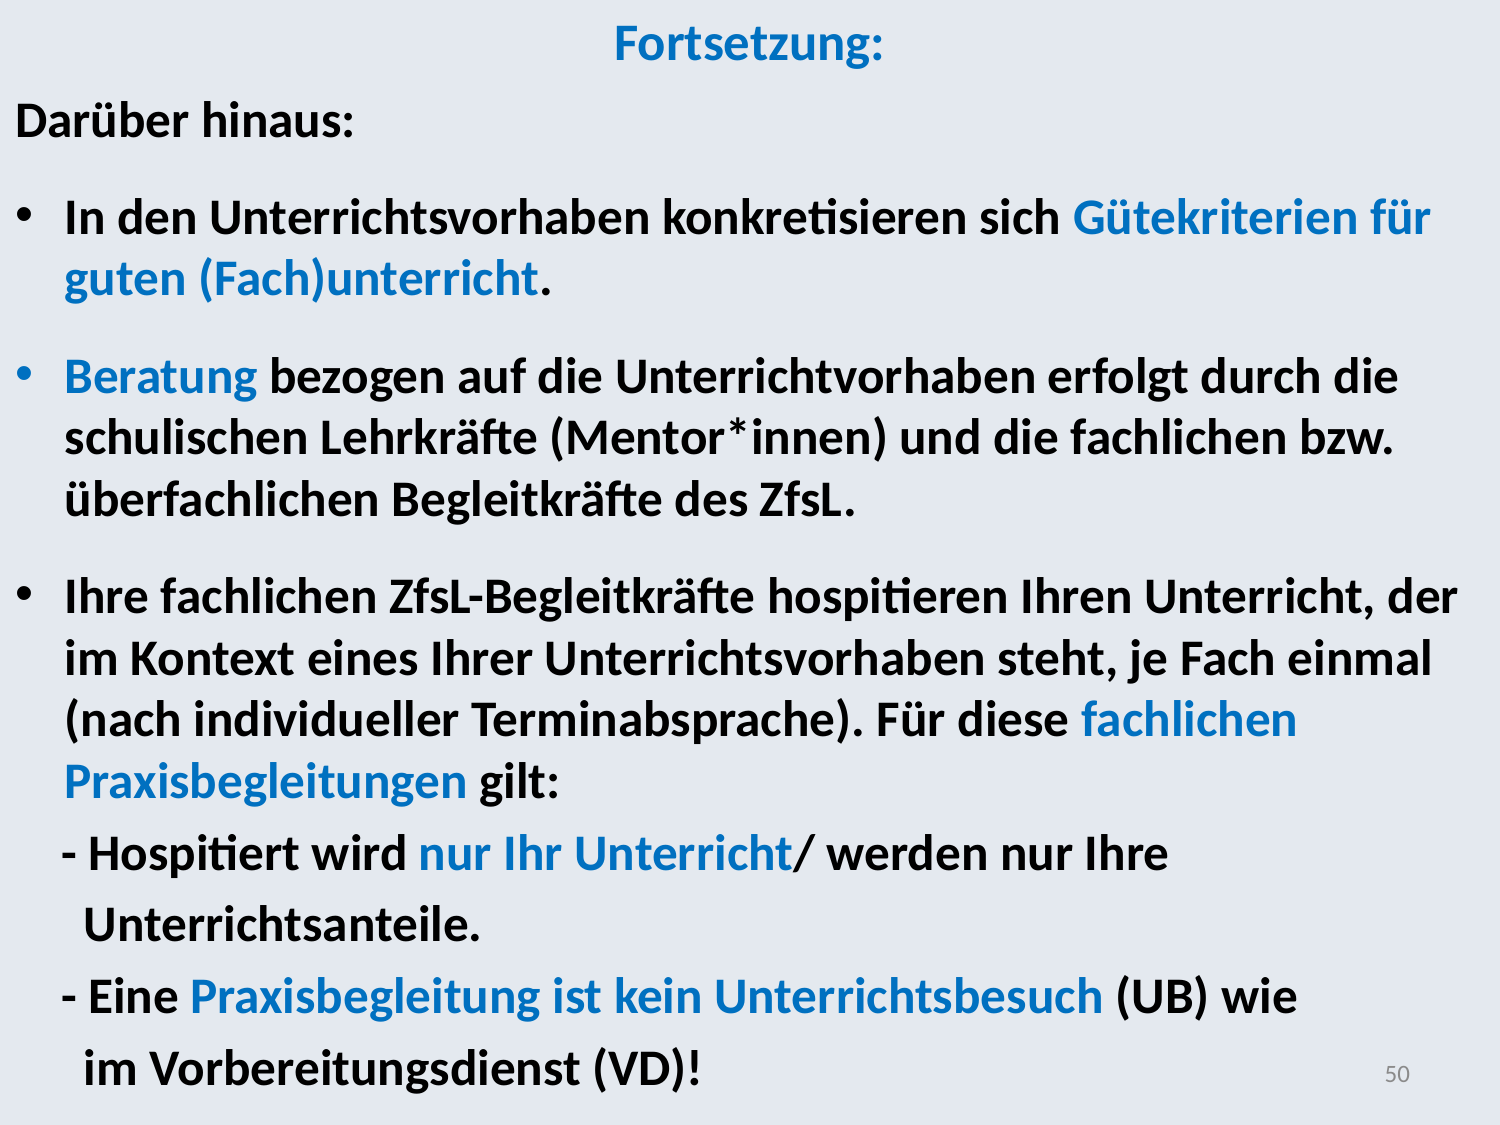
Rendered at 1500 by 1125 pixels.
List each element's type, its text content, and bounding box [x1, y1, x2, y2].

list Darüber hinaus: In den Unterrichtsvorhaben konkretisieren sich Gütekriterien für guten (Fach)unterricht. Beratung bezogen auf die Unterrichtvorhaben erfolgt durch die schulischen Lehrkräfte (Mentor*innen) und die fachlichen bzw. überfachlichen Begleitkräfte des ZfsL. Ihre fachlichen ZfsL-Begleitkräfte hospitieren Ihren Unterricht, der im Kontext eines Ihrer Unterrichtsvorhaben steht, je Fach einmal (nach individueller Terminabsprache). Für diese fachlichen Praxisbegleitungen gilt: - Hospitiert wird nur Ihr Unterricht/ werden nur Ihre Unterrichtsanteile. - Eine Praxisbegleitung ist kein Unterrichtsbesuch (UB) wie im Vorbereitungsdienst (VD)! [0, 78, 1500, 1125]
slide_number 50 [1074, 1042, 1425, 1103]
title Fortsetzung: [0, 0, 1500, 78]
